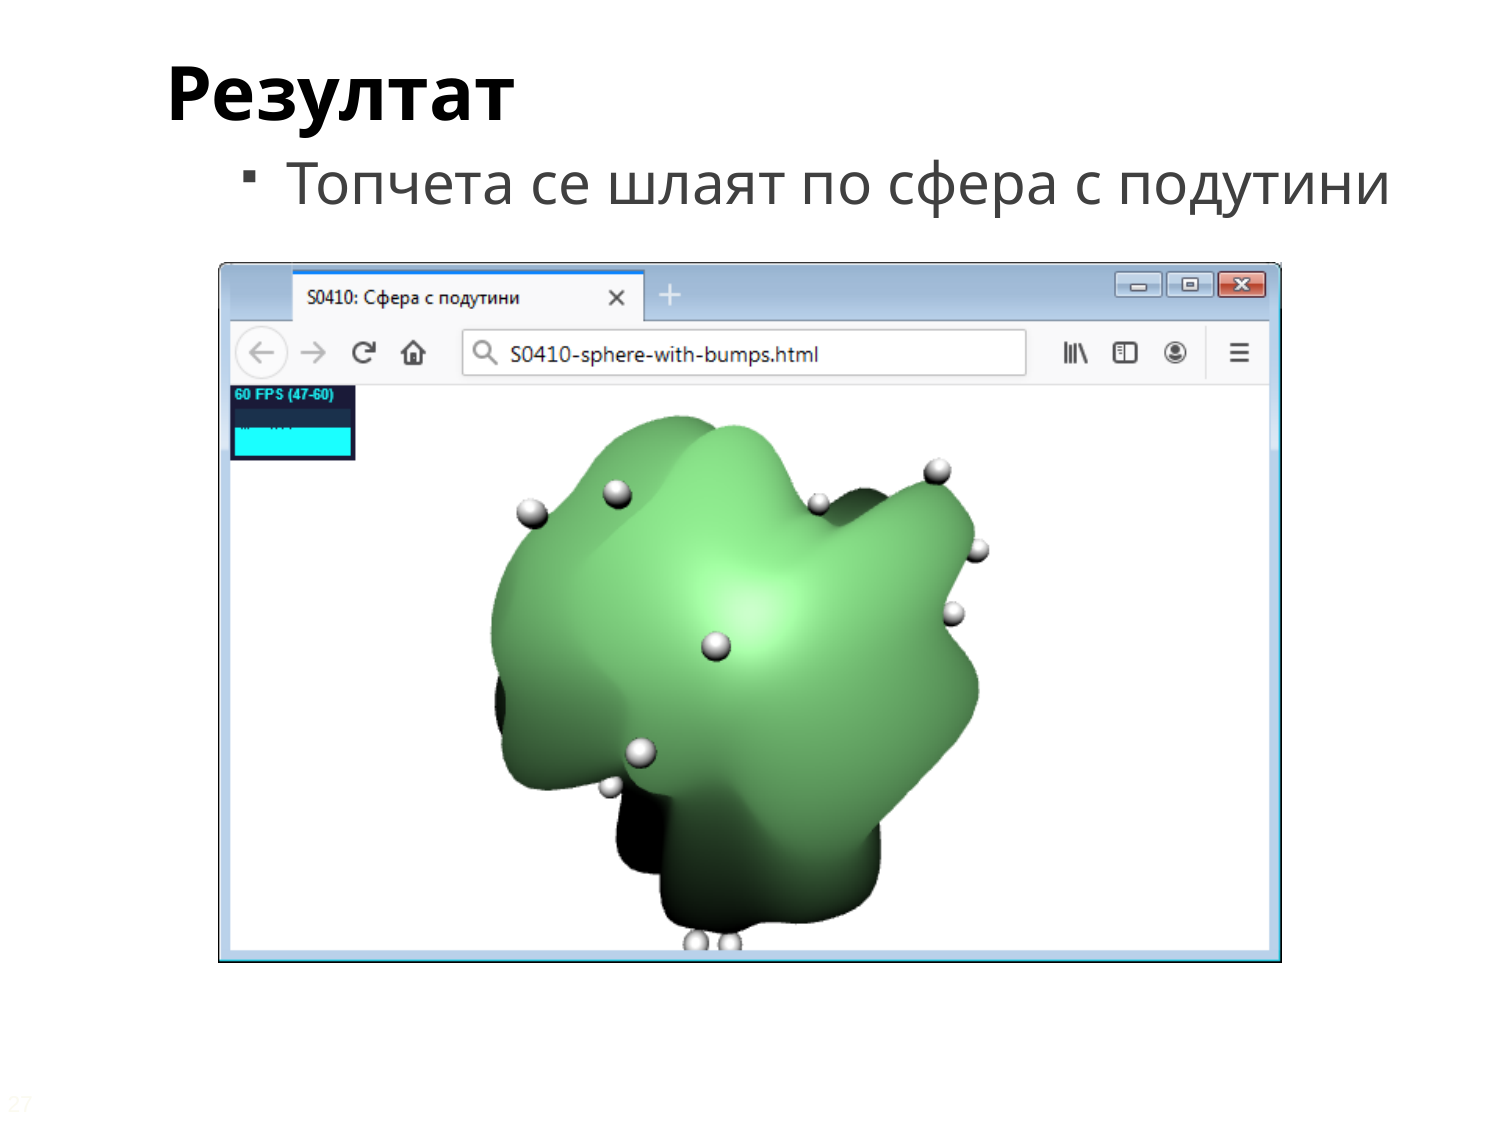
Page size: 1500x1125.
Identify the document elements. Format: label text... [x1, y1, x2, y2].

list Резултат Топчета се шлаят по сфера с подутини [150, 37, 1488, 1113]
picture [218, 262, 1282, 963]
